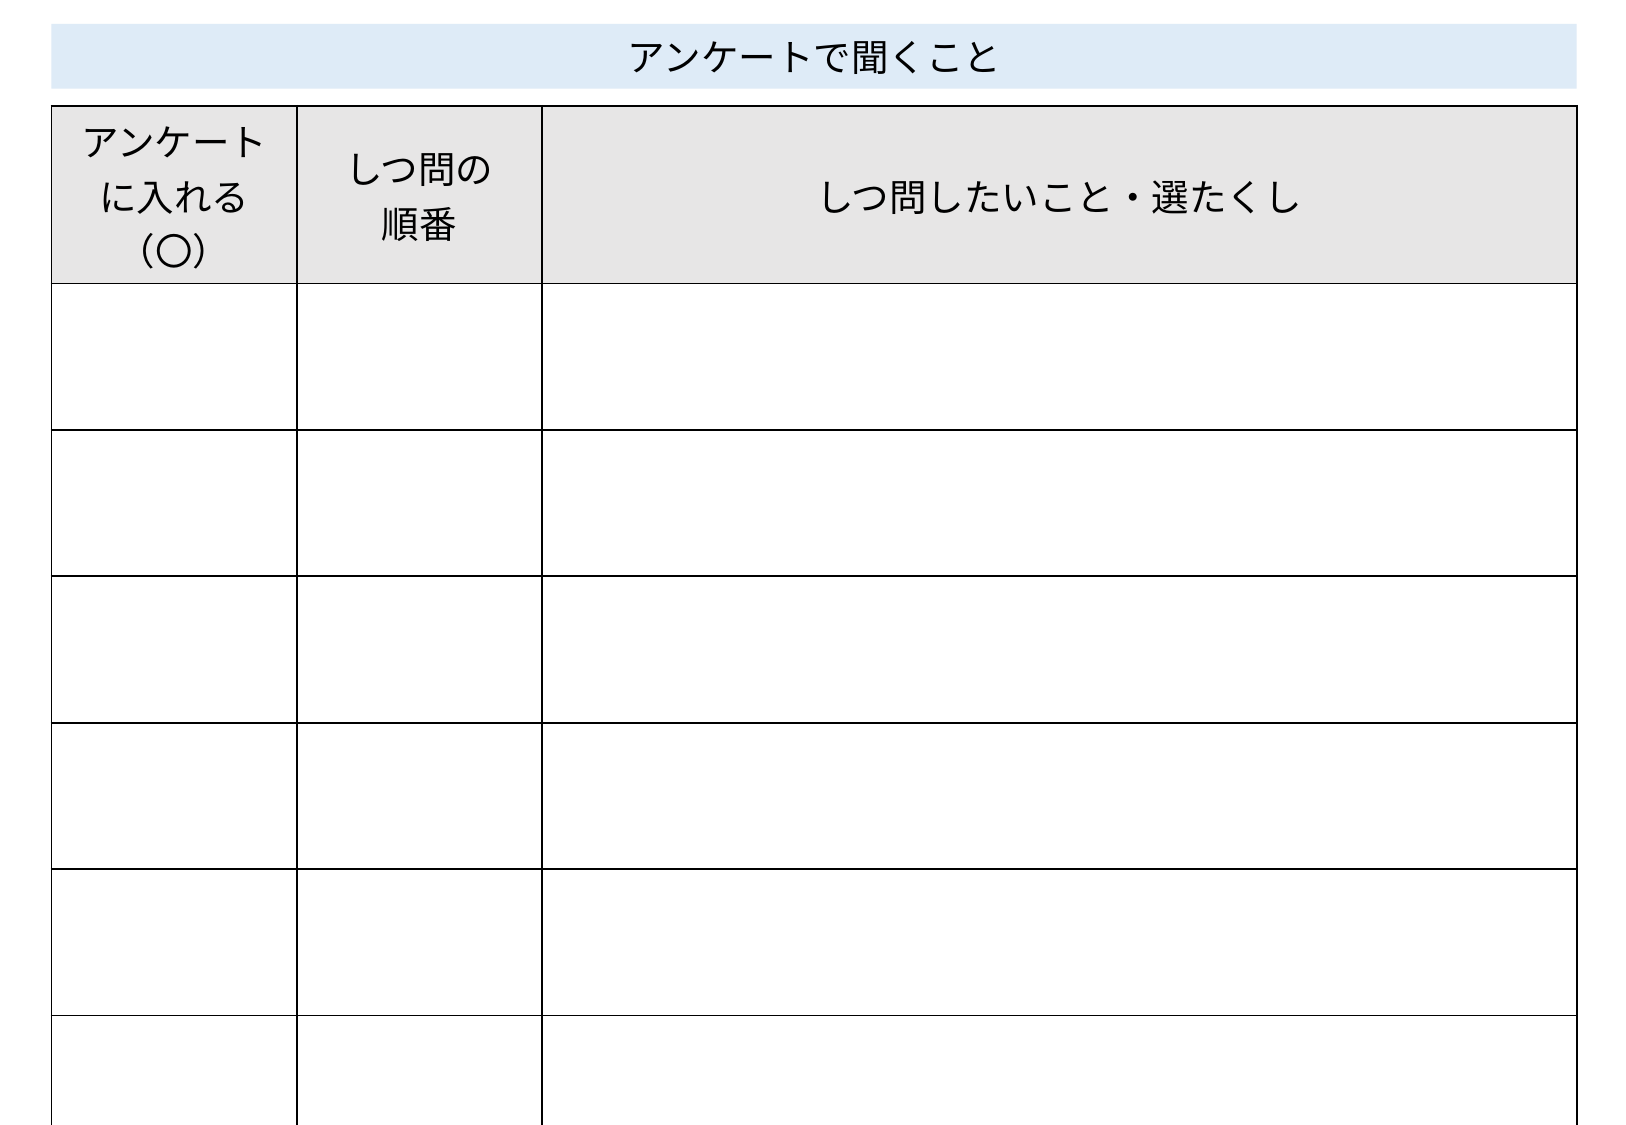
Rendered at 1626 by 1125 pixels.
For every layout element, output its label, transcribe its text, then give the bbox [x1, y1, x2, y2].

table_cell [52, 284, 296, 429]
table_cell [52, 577, 296, 722]
table_cell [543, 284, 1576, 429]
table_cell [543, 431, 1576, 575]
table_cell [543, 1016, 1576, 1125]
table_header アンケートに入れる（〇） [52, 107, 296, 283]
table_cell [298, 284, 541, 429]
table_cell [52, 724, 296, 868]
table_cell [298, 870, 541, 1015]
table_cell [298, 724, 541, 868]
table_cell [543, 724, 1576, 868]
table_header しつ問の 順番 [298, 107, 541, 283]
table_cell [52, 431, 296, 575]
table_cell [298, 431, 541, 575]
text_box アンケートで聞くこと [50, 23, 1578, 90]
table_cell [298, 577, 541, 722]
table_cell [52, 870, 296, 1015]
table_header しつ問したいこと・選たくし [543, 107, 1576, 283]
table_cell [543, 577, 1576, 722]
table_cell [543, 870, 1576, 1015]
table_cell [52, 1016, 296, 1125]
table_cell [298, 1016, 541, 1125]
